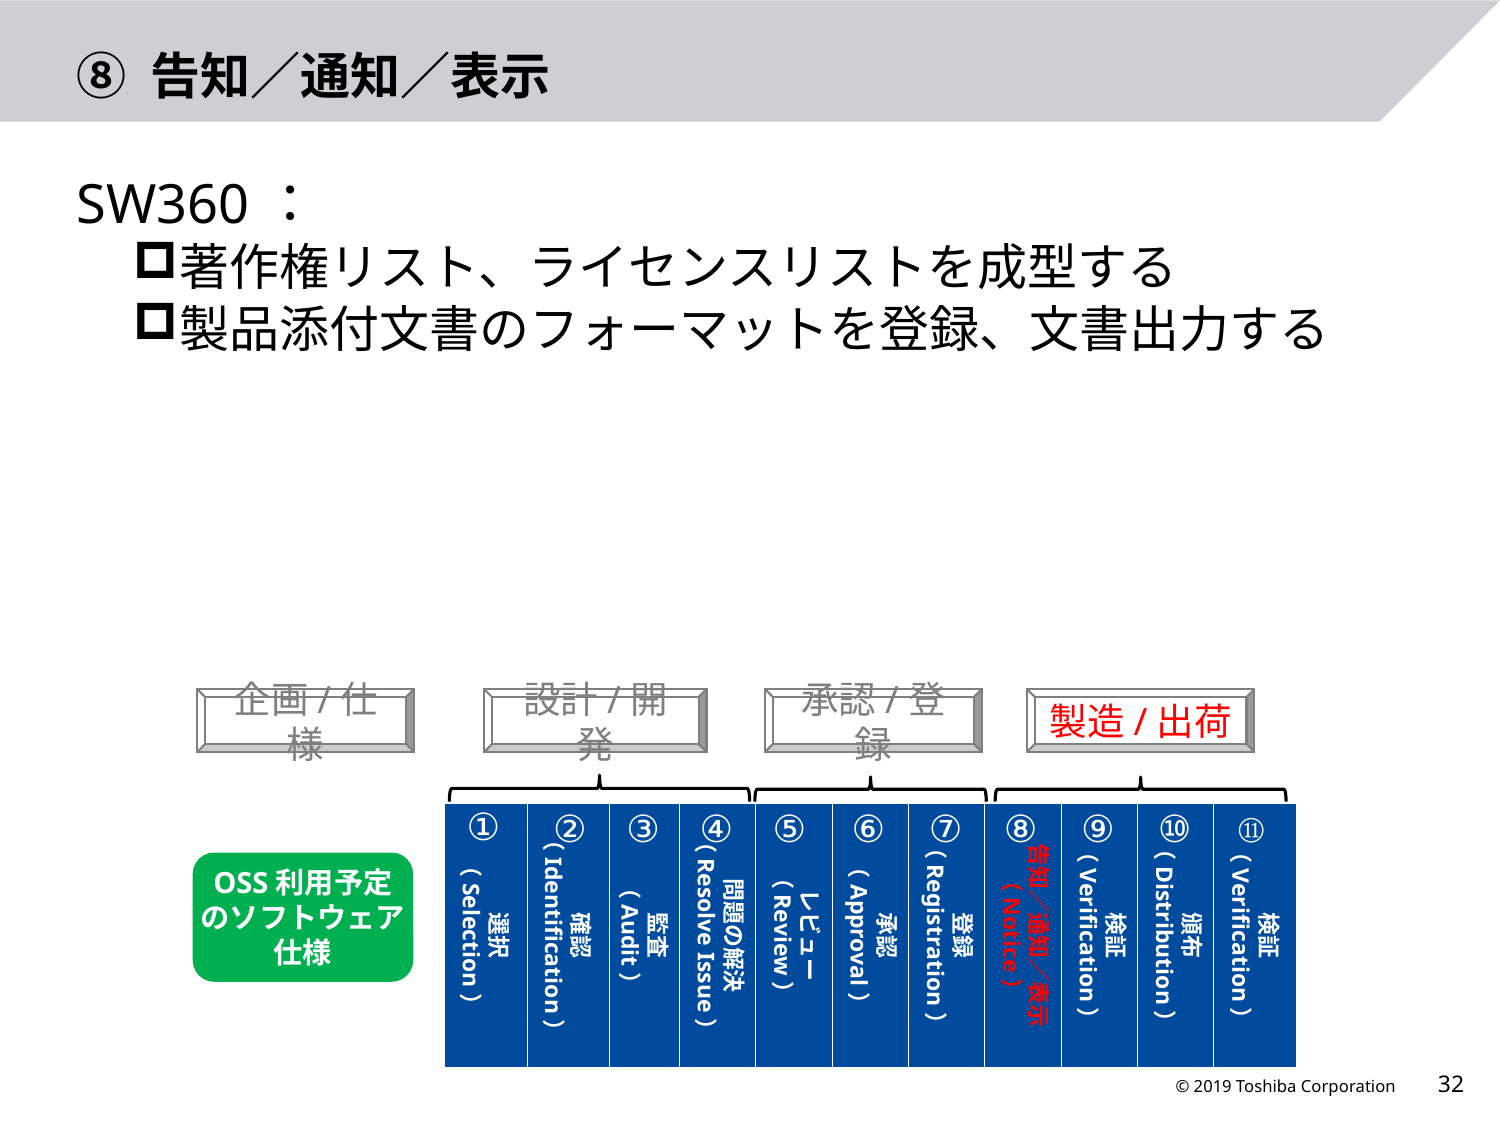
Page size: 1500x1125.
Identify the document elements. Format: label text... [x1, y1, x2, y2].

text_box OSS利用予定のソフトウェア仕様 [192, 852, 414, 982]
list SW360： 著作権リスト、ライセンスリストを成型する 製品添付文書のフォーマットを登録、文書出力する [76, 162, 1421, 1039]
text_box ⑥ [836, 802, 901, 857]
text_box 登録 （Registration） [908, 803, 984, 1068]
text_box 承認/登録 [764, 688, 983, 753]
text_box 選択 （Selection） [444, 803, 528, 1068]
title ⑧ 告知／通知／表示 [0, 0, 1500, 123]
text_box 問題の解決 （Resolve Issue） [679, 803, 755, 1068]
text_box 承認 （Approval） [832, 803, 908, 1068]
text_box 頒布 （Distribution） [1137, 803, 1213, 1068]
text_box ③ [611, 797, 675, 857]
text_box [754, 776, 987, 802]
text_box [449, 775, 750, 802]
text_box ⑧ [989, 797, 1053, 857]
text_box 告知／通知／表示 （Notice） [984, 803, 1061, 1068]
text_box 検証 （Verification） [1213, 803, 1297, 1068]
text_box 設計/開発 [483, 688, 708, 753]
text_box ⑤ [757, 802, 822, 857]
text_box ② [538, 797, 602, 857]
text_box 監査 （Audit） [610, 803, 679, 1068]
text_box [995, 776, 1287, 802]
text_box ⑨ [1066, 797, 1130, 857]
text_box ⑦ [913, 802, 978, 857]
text_box 製造/出荷 [1026, 688, 1256, 753]
text_box ④ [684, 797, 748, 857]
text_box 確認 （Identification） [528, 803, 610, 1068]
text_box 検証 （Verification） [1061, 803, 1137, 1068]
text_box 企画/仕様 [196, 688, 415, 753]
text_box ⑩ [1143, 797, 1207, 857]
text_box ⑪ [1222, 797, 1281, 857]
text_box ① [451, 795, 516, 856]
text_box レビュー （Review） [755, 803, 832, 1068]
